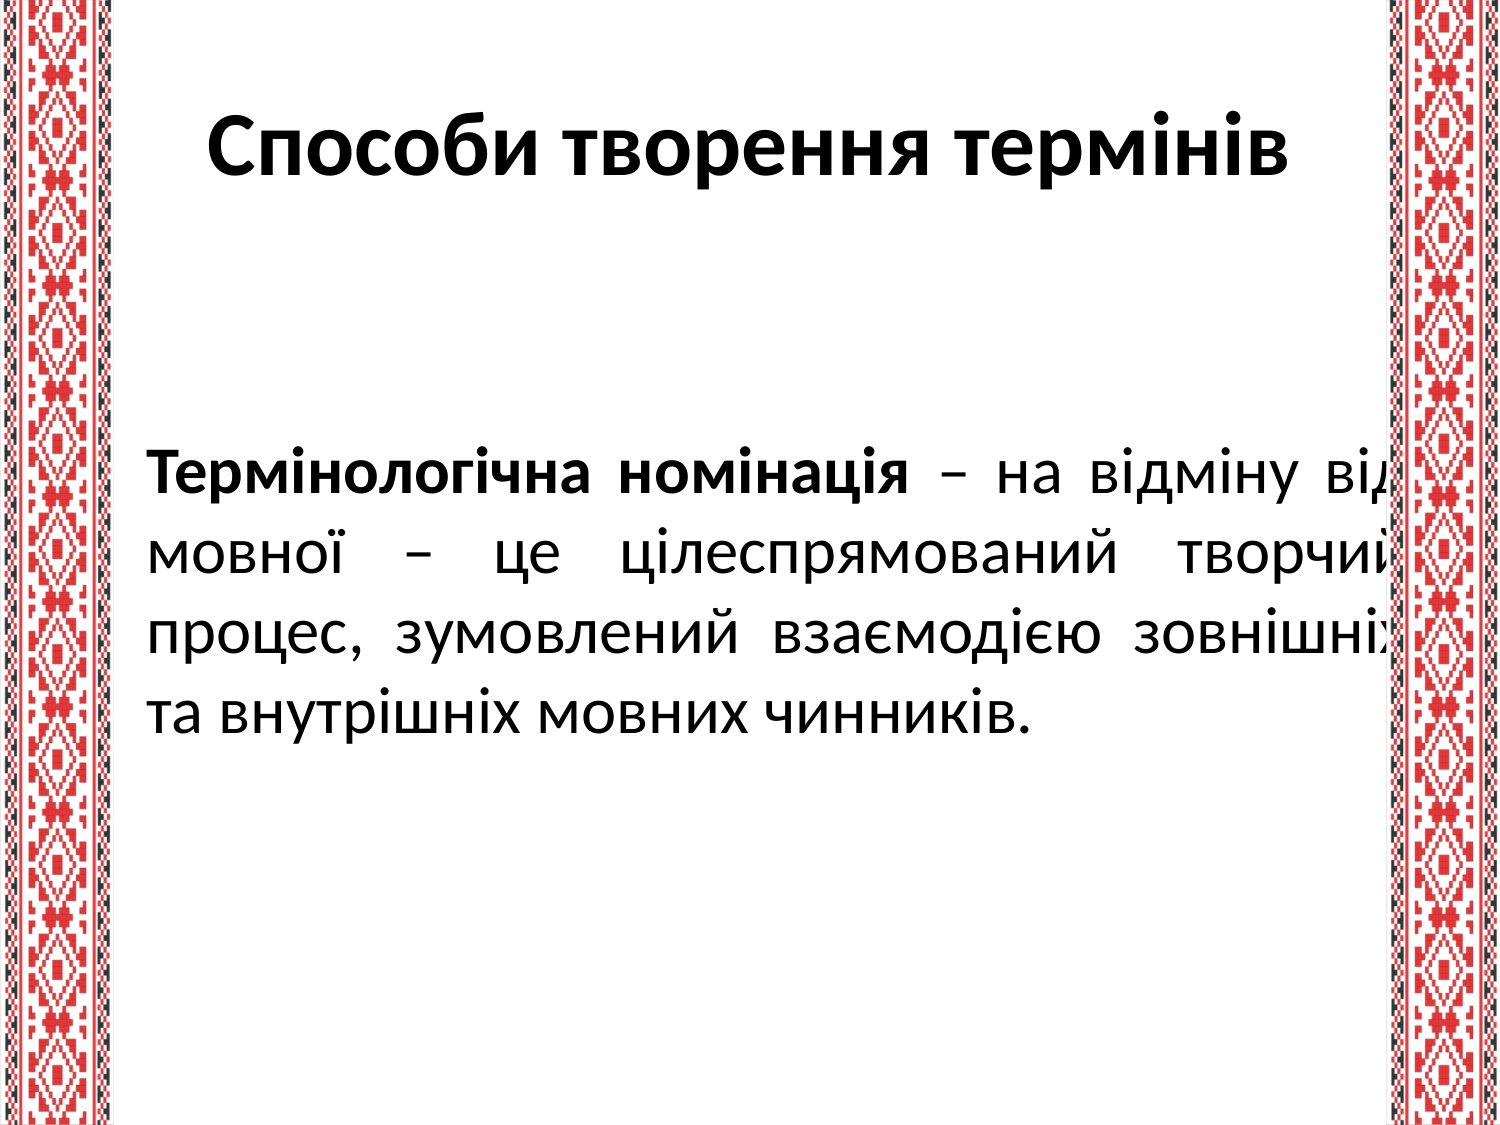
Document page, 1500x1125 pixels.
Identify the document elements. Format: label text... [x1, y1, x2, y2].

picture [0, 1, 620, 1124]
title Способи творення термінів [114, 45, 1386, 233]
picture [880, 1, 1500, 1124]
list Термінологічна номінація – на відміну від мовної – це цілеспрямований творчий процес, зумовлений взаємодією зовнішніх та внутрішніх мовних чинників. [114, 262, 1386, 1005]
